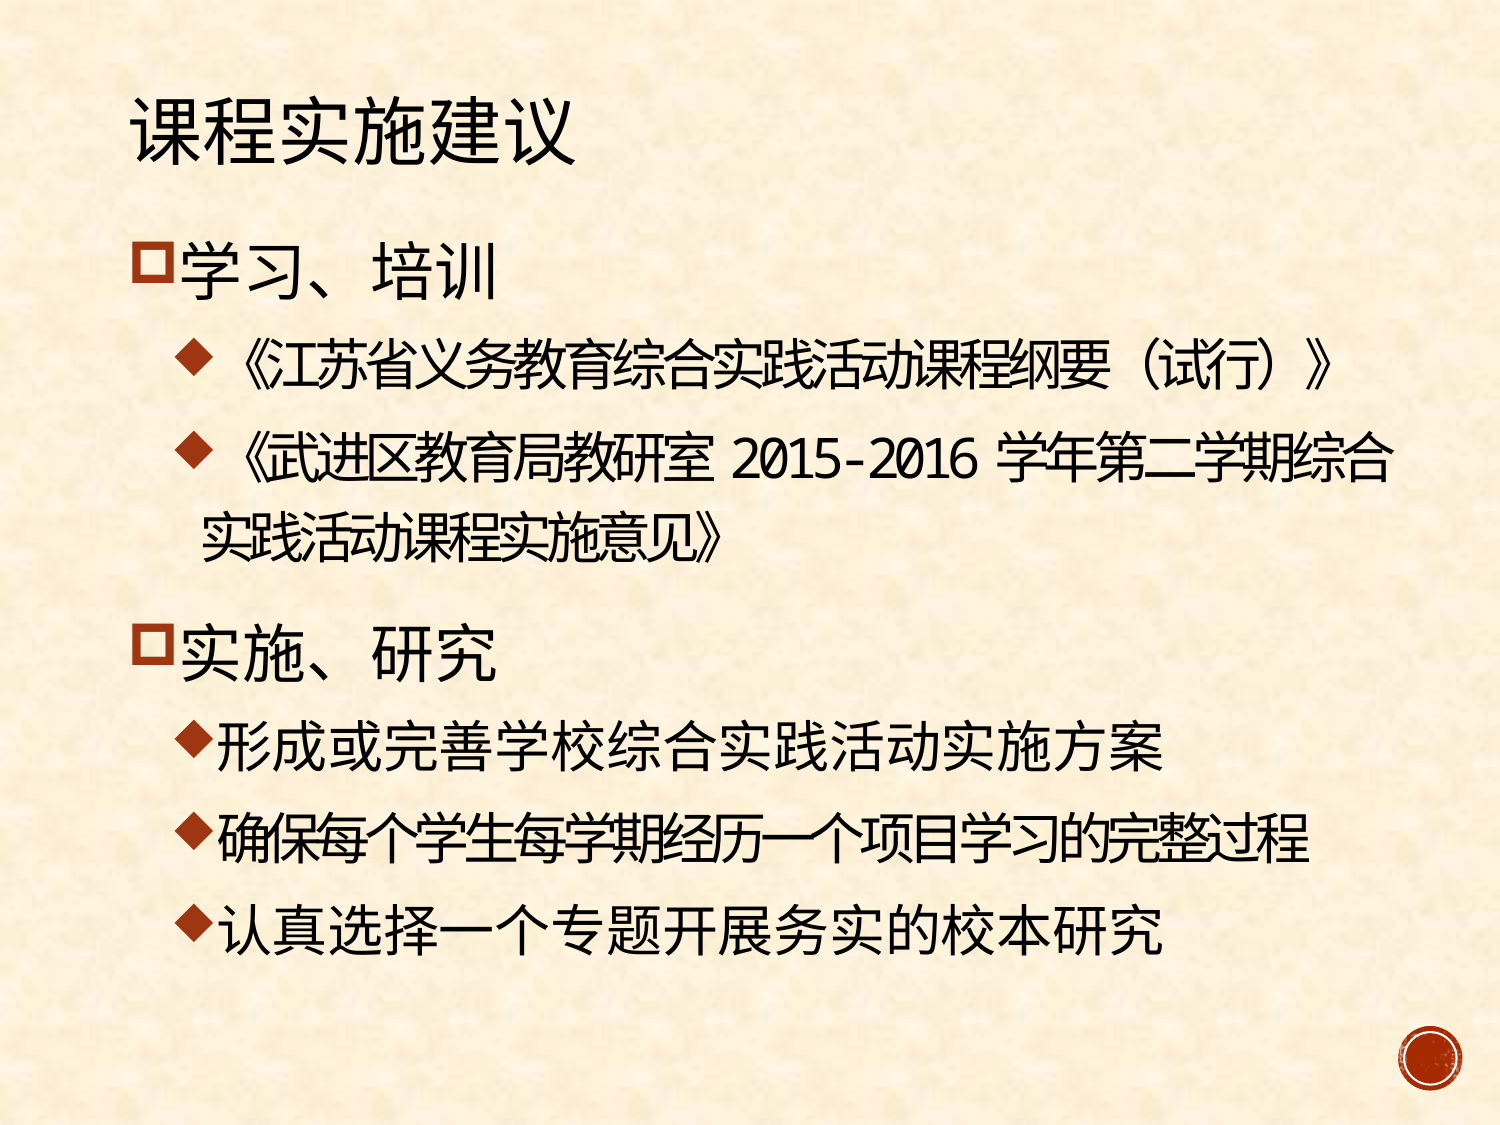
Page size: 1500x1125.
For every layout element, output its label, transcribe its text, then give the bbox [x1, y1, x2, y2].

list 学习、培训 《江苏省义务教育综合实践活动课程纲要（试行）》 《武进区教育局教研室2015-2016学年第二学期综合实践活动课程实施意见》 实施、研究 形成或完善学校综合实践活动实施方案 确保每个学生每学期经历一个项目学习的完整过程 认真选择一个专题开展务实的校本研究 [112, 208, 1415, 1030]
title 课程实施建议 [112, 79, 1388, 191]
picture [0, 0, 1500, 1125]
